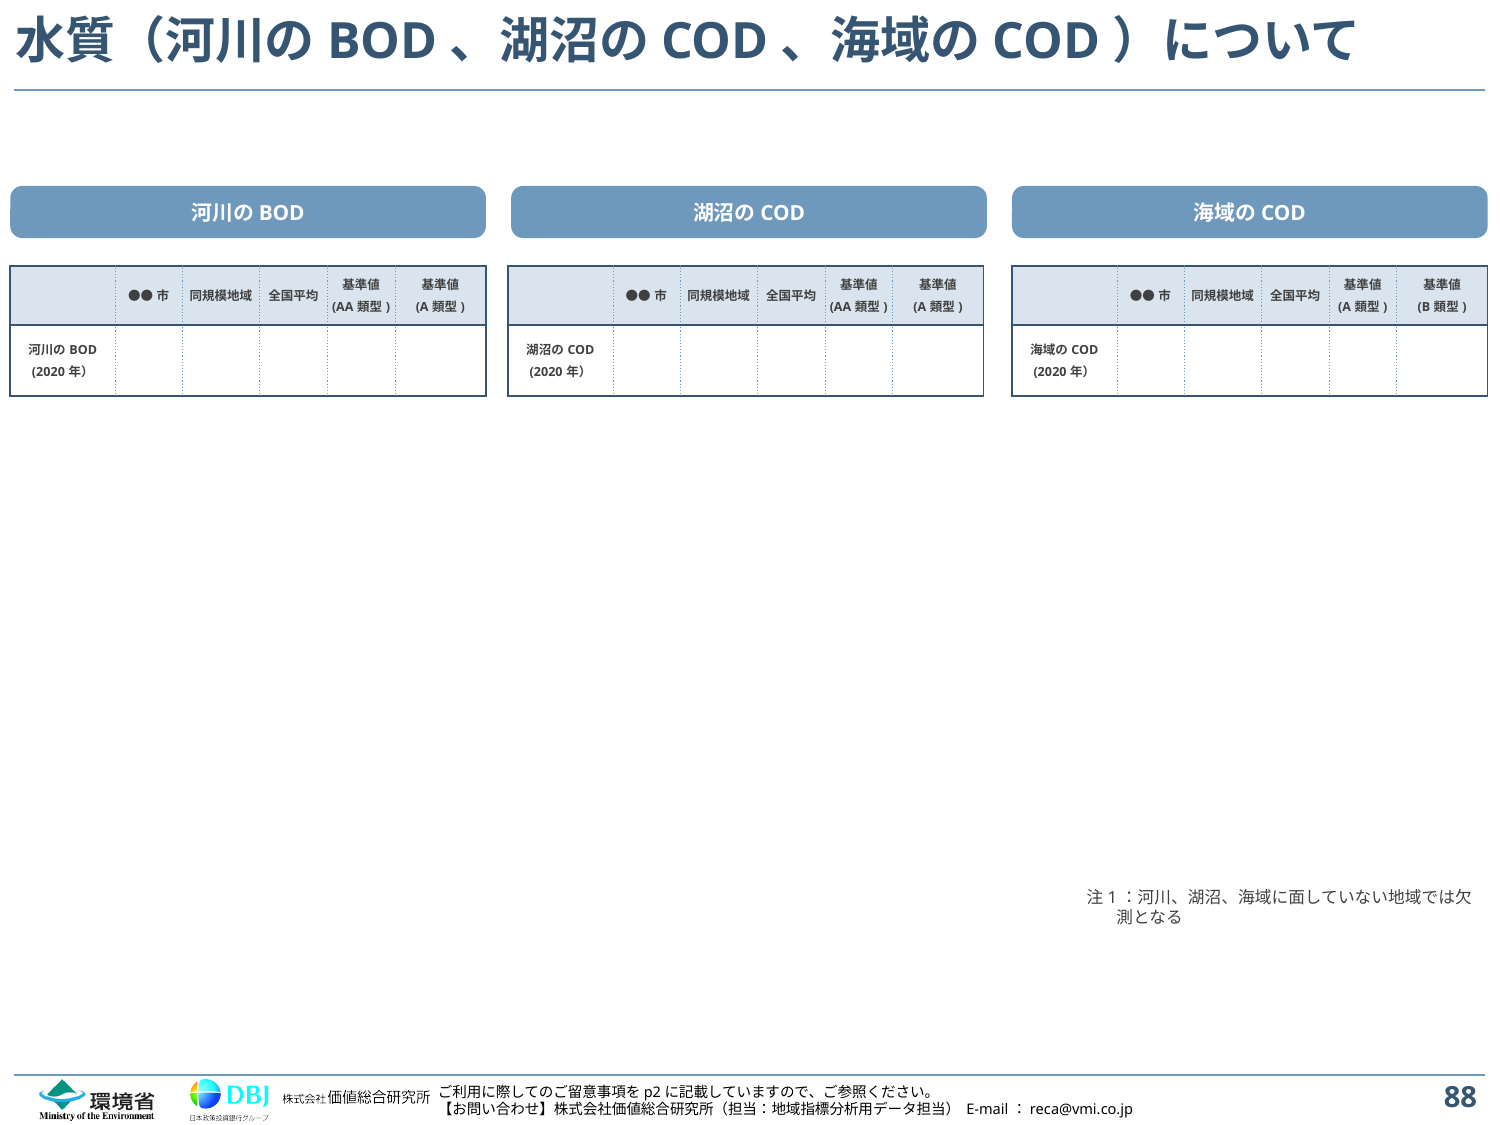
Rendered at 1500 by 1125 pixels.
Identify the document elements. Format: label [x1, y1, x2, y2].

table_header [11, 267, 485, 324]
text_box [10, 185, 486, 239]
slide_number [1427, 1070, 1493, 1112]
text_box [511, 185, 987, 239]
title [0, 0, 1500, 87]
text_box [1071, 879, 1500, 935]
picture [186, 1076, 434, 1125]
table_header [509, 267, 983, 324]
table_header [1013, 267, 1487, 324]
text_box [1011, 185, 1488, 239]
table_cell [1013, 326, 1487, 395]
table_cell [11, 326, 485, 395]
picture [36, 1079, 157, 1124]
table_cell [509, 326, 983, 395]
